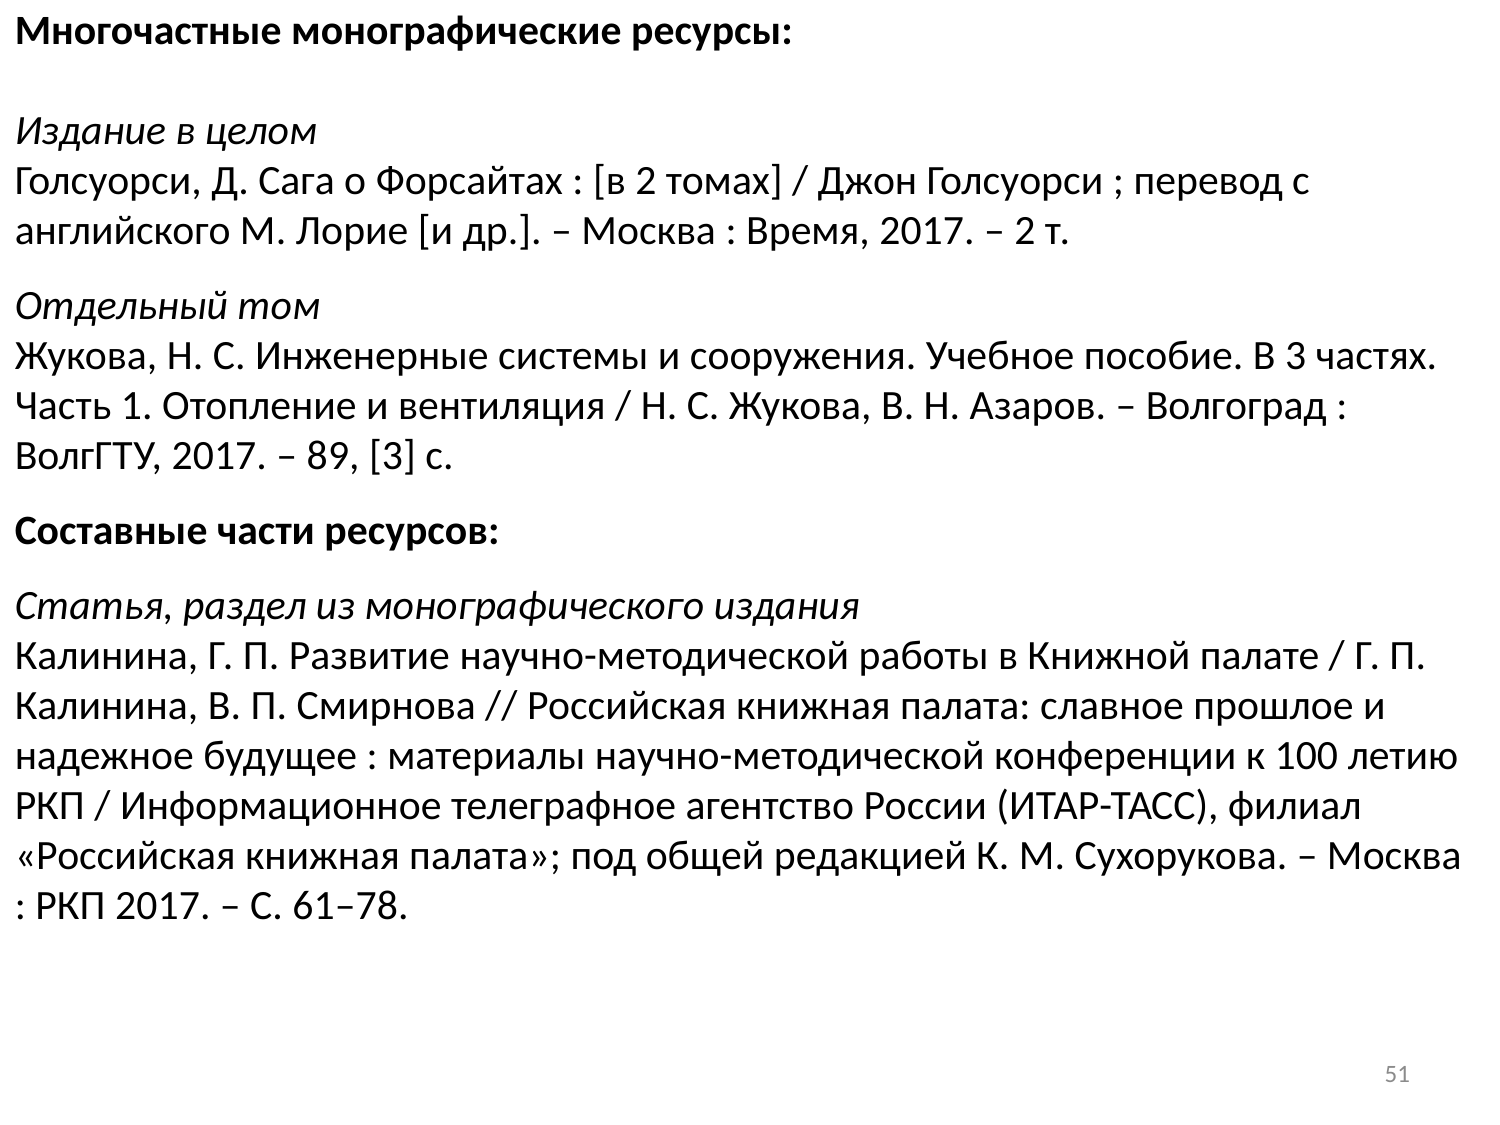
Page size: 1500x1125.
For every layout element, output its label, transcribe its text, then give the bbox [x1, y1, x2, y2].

slide_number 51 [1074, 1042, 1425, 1103]
text_box Многочастные монографические ресурсы: Издание в целом Голсуорси, Д. Сага о Форсайтах : [в 2 томах] / Джон Голсуорси ; перевод с английского М. Лорие [и др.]. – Москва : Время, 2017. – 2 т. Отдельный том Жукова, Н. С. Инженерные системы и сооружения. Учебное пособие. В 3 частях. Часть 1. Отопление и вентиляция / Н. С. Жукова, В. Н. Азаров. – Волгоград : ВолгГТУ, 2017. – 89, [3] с. Составные части ресурсов: Статья, раздел из монографического издания Калинина, Г. П. Развитие научно-методической работы в Книжной палате / Г. П. Калинина, В. П. Смирнова // Российская книжная палата: славное прошлое и надежное будущее : материалы научно-методической конференции к 100 летию РКП / Информационное телеграфное агентство России (ИТАР-ТАСС), филиал «Российская книжная палата»; под общей редакцией К. М. Сухорукова. – Москва : РКП 2017. – С. 61–78. [0, 0, 1483, 936]
